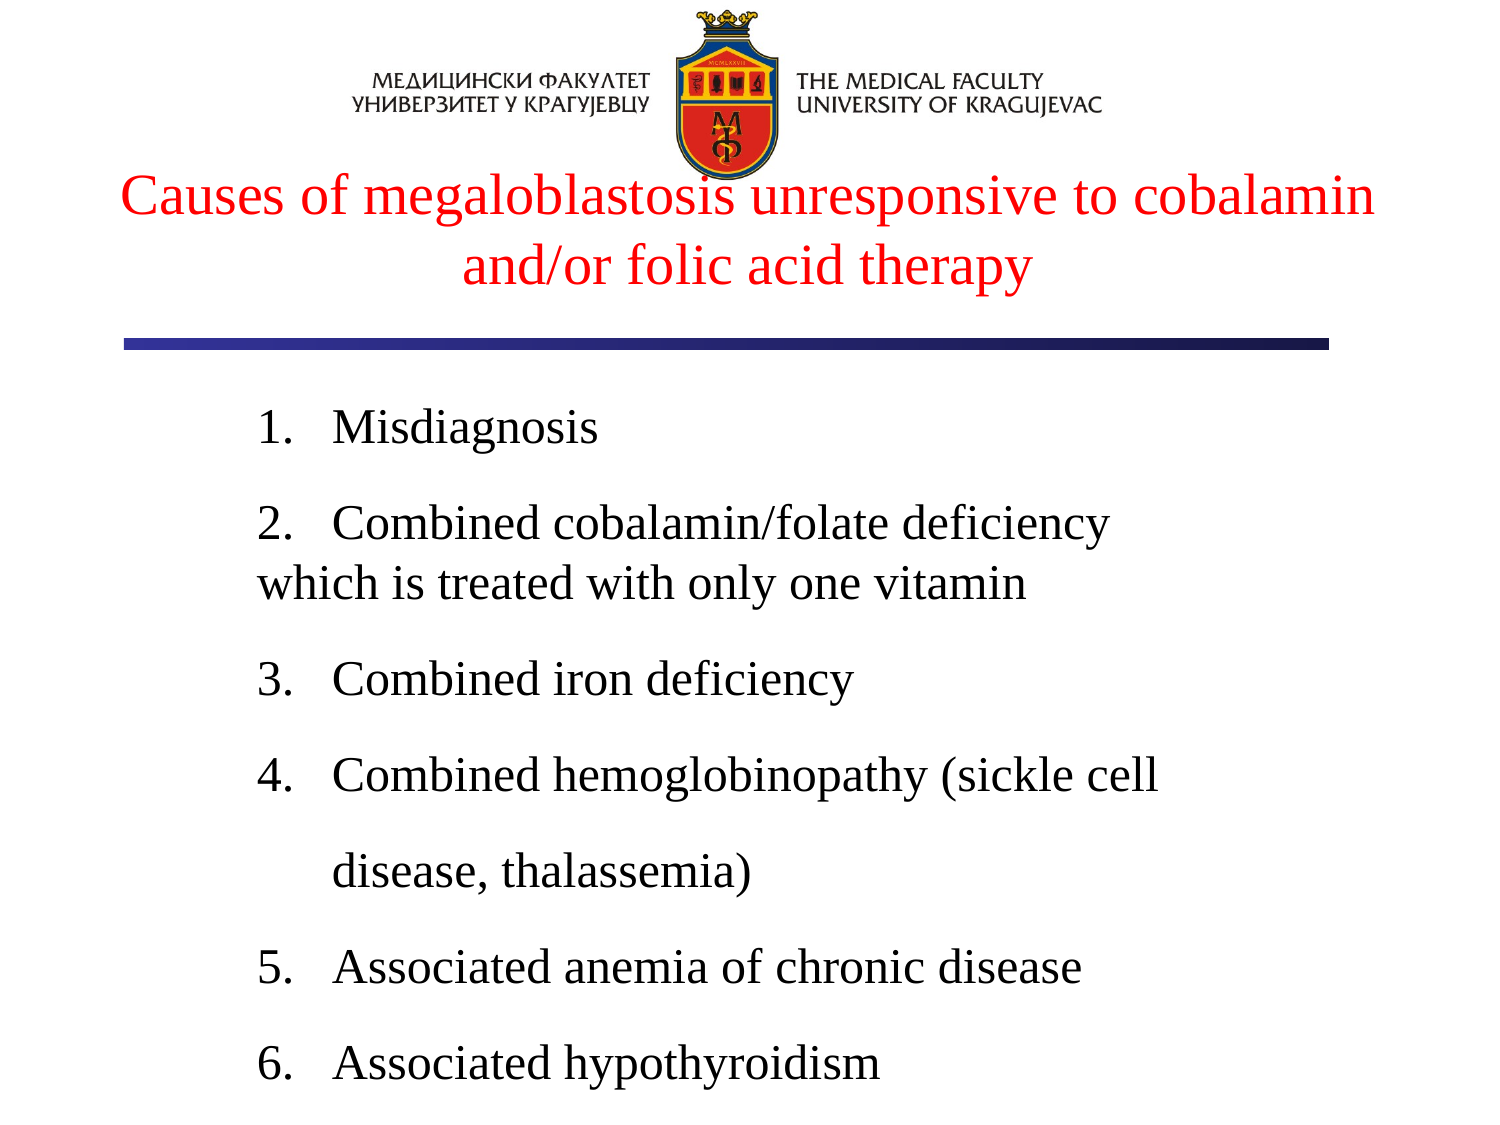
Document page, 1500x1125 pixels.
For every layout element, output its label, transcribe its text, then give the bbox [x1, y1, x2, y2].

text_box [123, 338, 1329, 350]
text_box Causes of megaloblastosis unresponsive to cobalamin and/or folic acid therapy [100, 148, 1398, 304]
text_box Misdiagnosis Combined cobalamin/folate deficiency which is treated with only one vitamin Combined iron deficiency Combined hemoglobinopathy (sickle cell disease, thalassemia) Associated anemia of chronic disease Associated hypothyroidism [242, 350, 1323, 1097]
picture [328, 0, 1125, 148]
